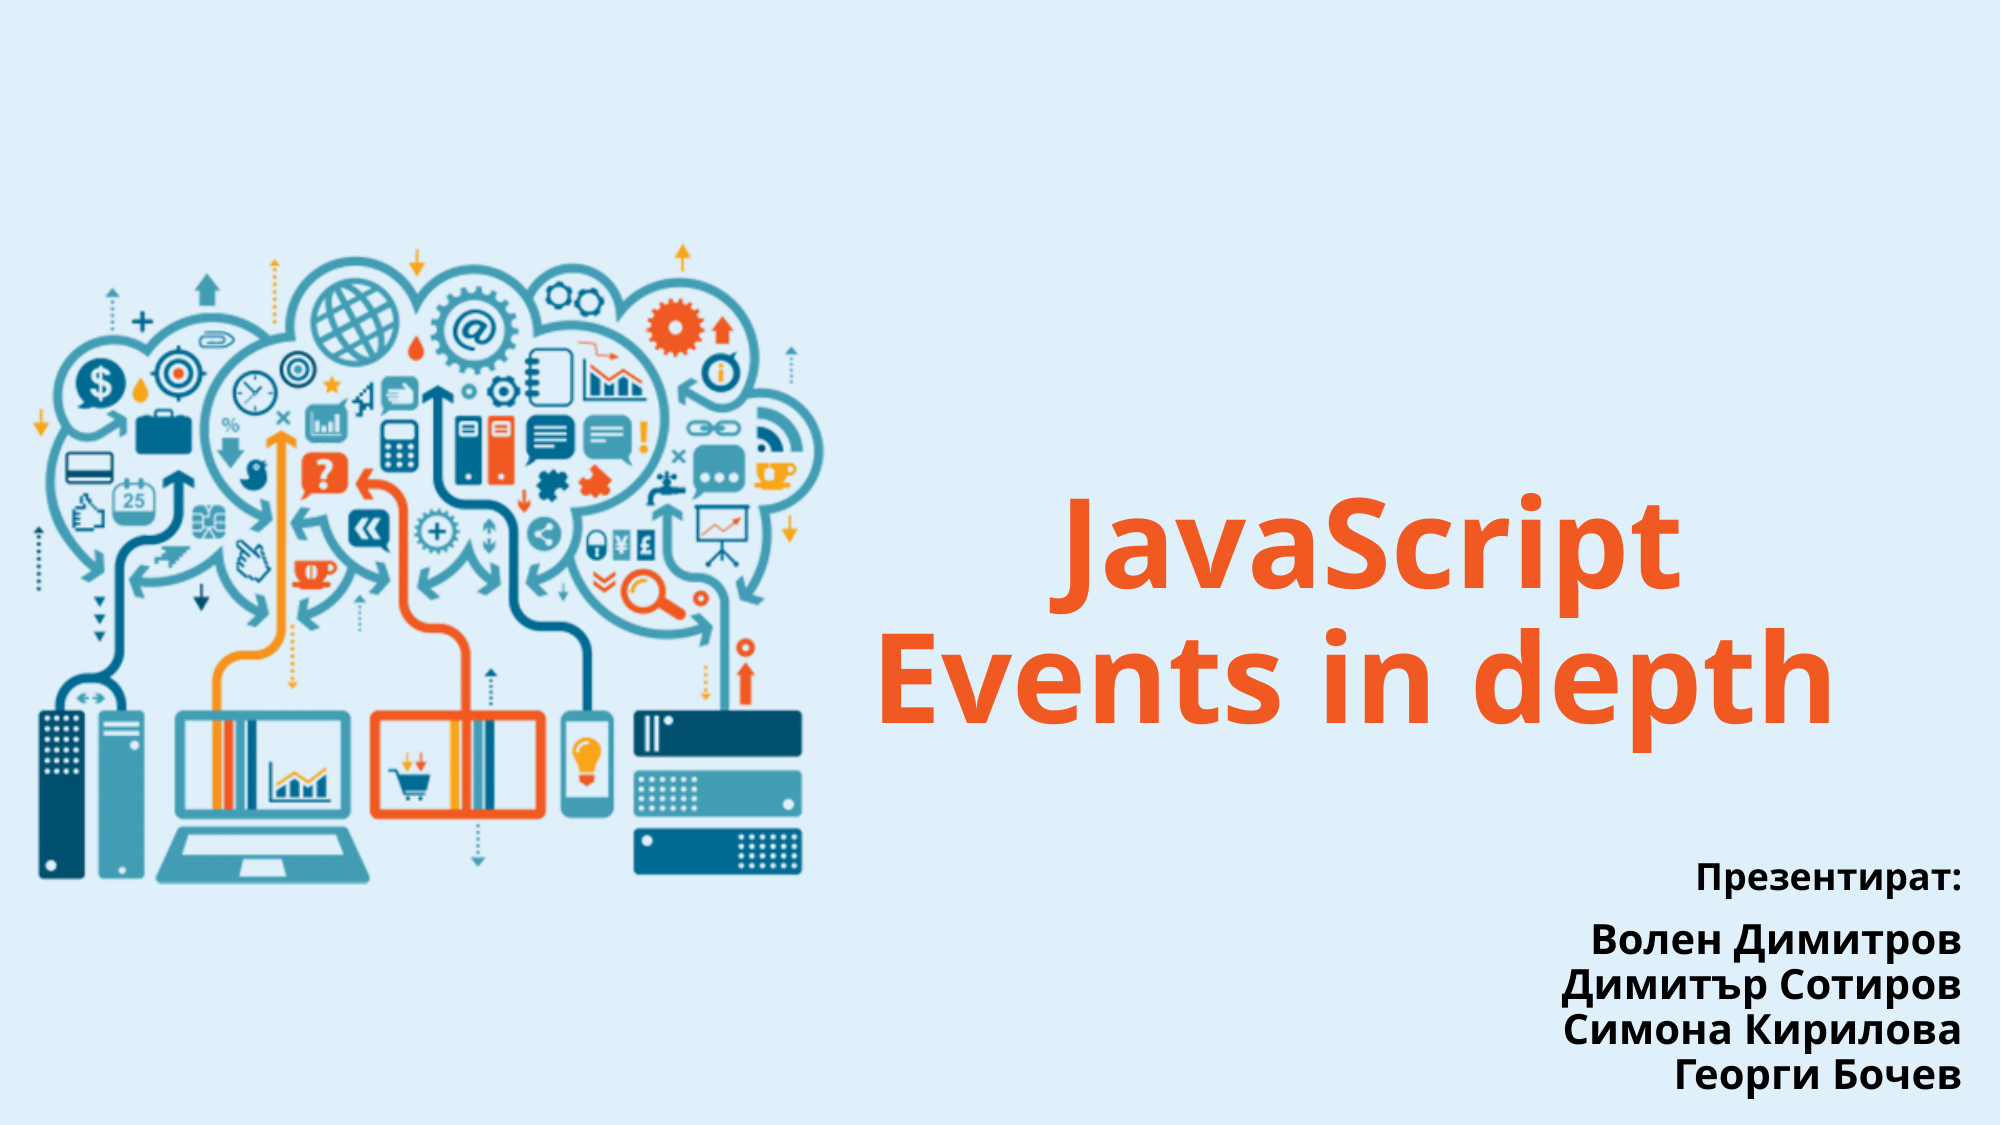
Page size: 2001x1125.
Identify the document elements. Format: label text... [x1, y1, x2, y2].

picture [759, 843, 766, 849]
subtitle Презентират: Волен Димитров Димитър Сотиров Симона Кирилова Георги Бочев [766, 850, 1978, 1125]
picture [738, 843, 745, 849]
picture [749, 862, 755, 869]
picture [791, 843, 798, 849]
picture [759, 862, 766, 869]
picture [641, 835, 653, 846]
picture [791, 834, 798, 840]
title JavaScript Events in depth [766, 366, 1978, 759]
picture [759, 853, 766, 859]
picture [0, 0, 2001, 1125]
